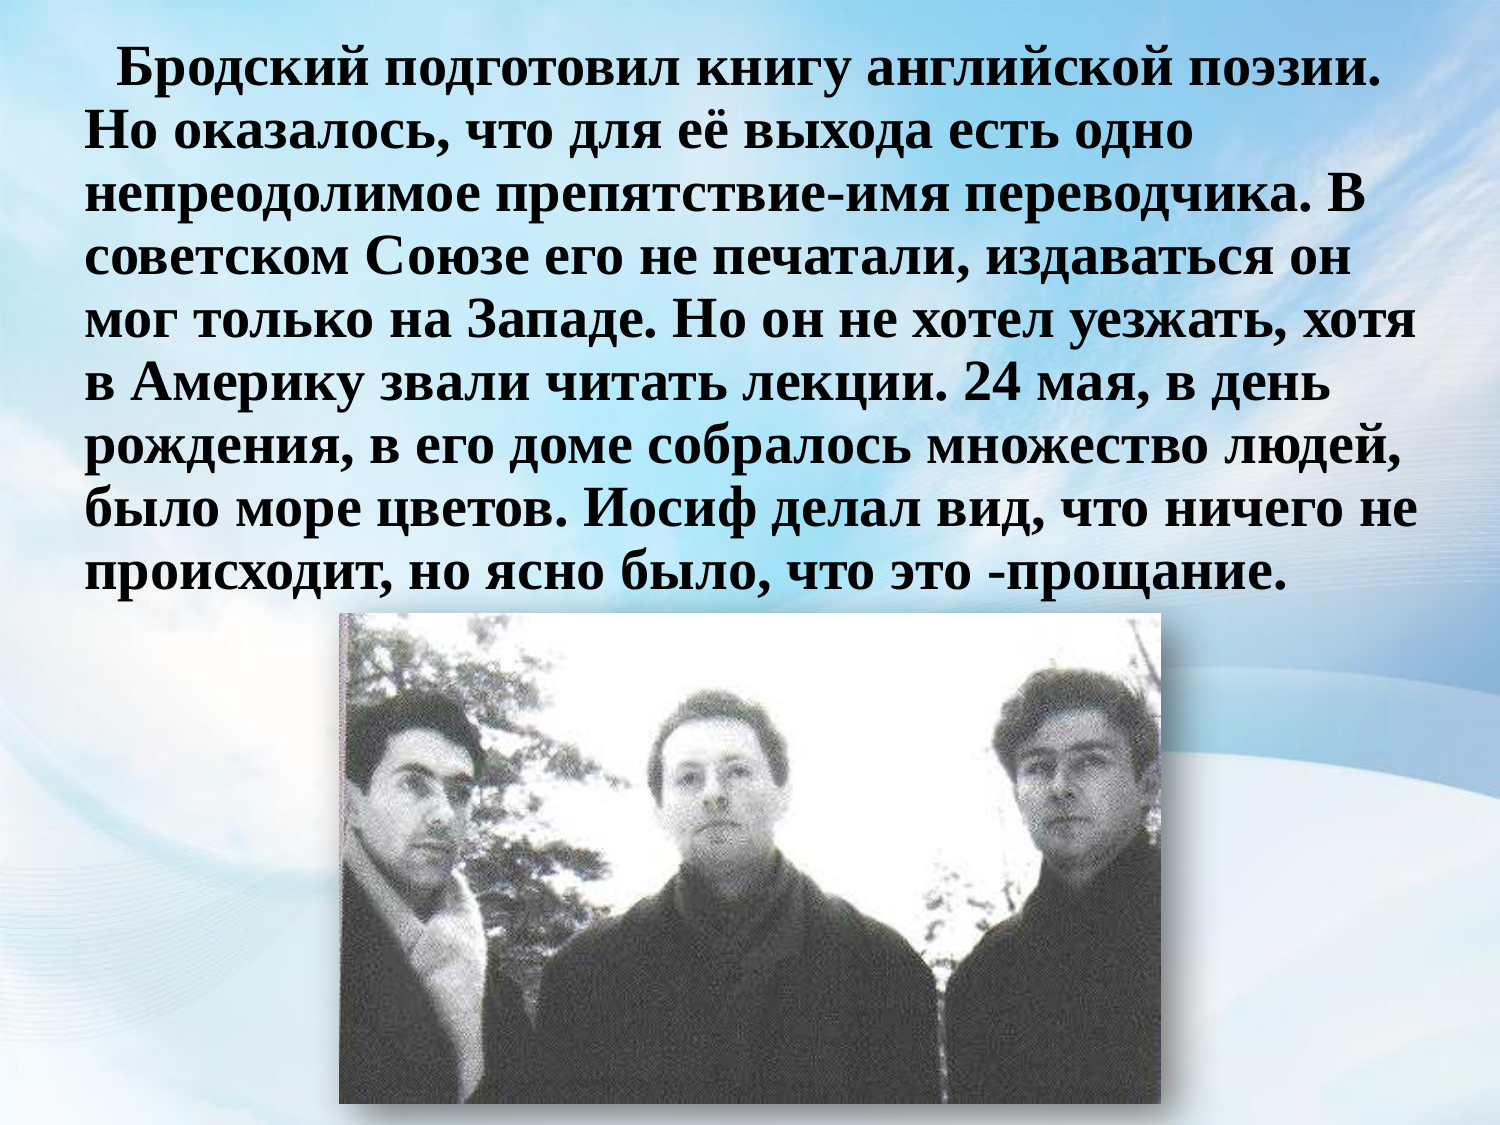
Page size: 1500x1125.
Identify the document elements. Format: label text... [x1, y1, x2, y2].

list Бродский подготовил книгу английской поэзии. Но оказалось, что для её выхода есть одно непреодолимое препятствие-имя переводчика. В советском Союзе его не печатали, издаваться он мог только на Западе. Но он не хотел уезжать, хотя в Америку звали читать лекции. 24 мая, в день рождения, в его доме собралось множество людей, было море цветов. Иосиф делал вид, что ничего не происходит, но ясно было, что это -прощание. [0, 34, 1442, 672]
picture [0, 0, 1500, 1125]
